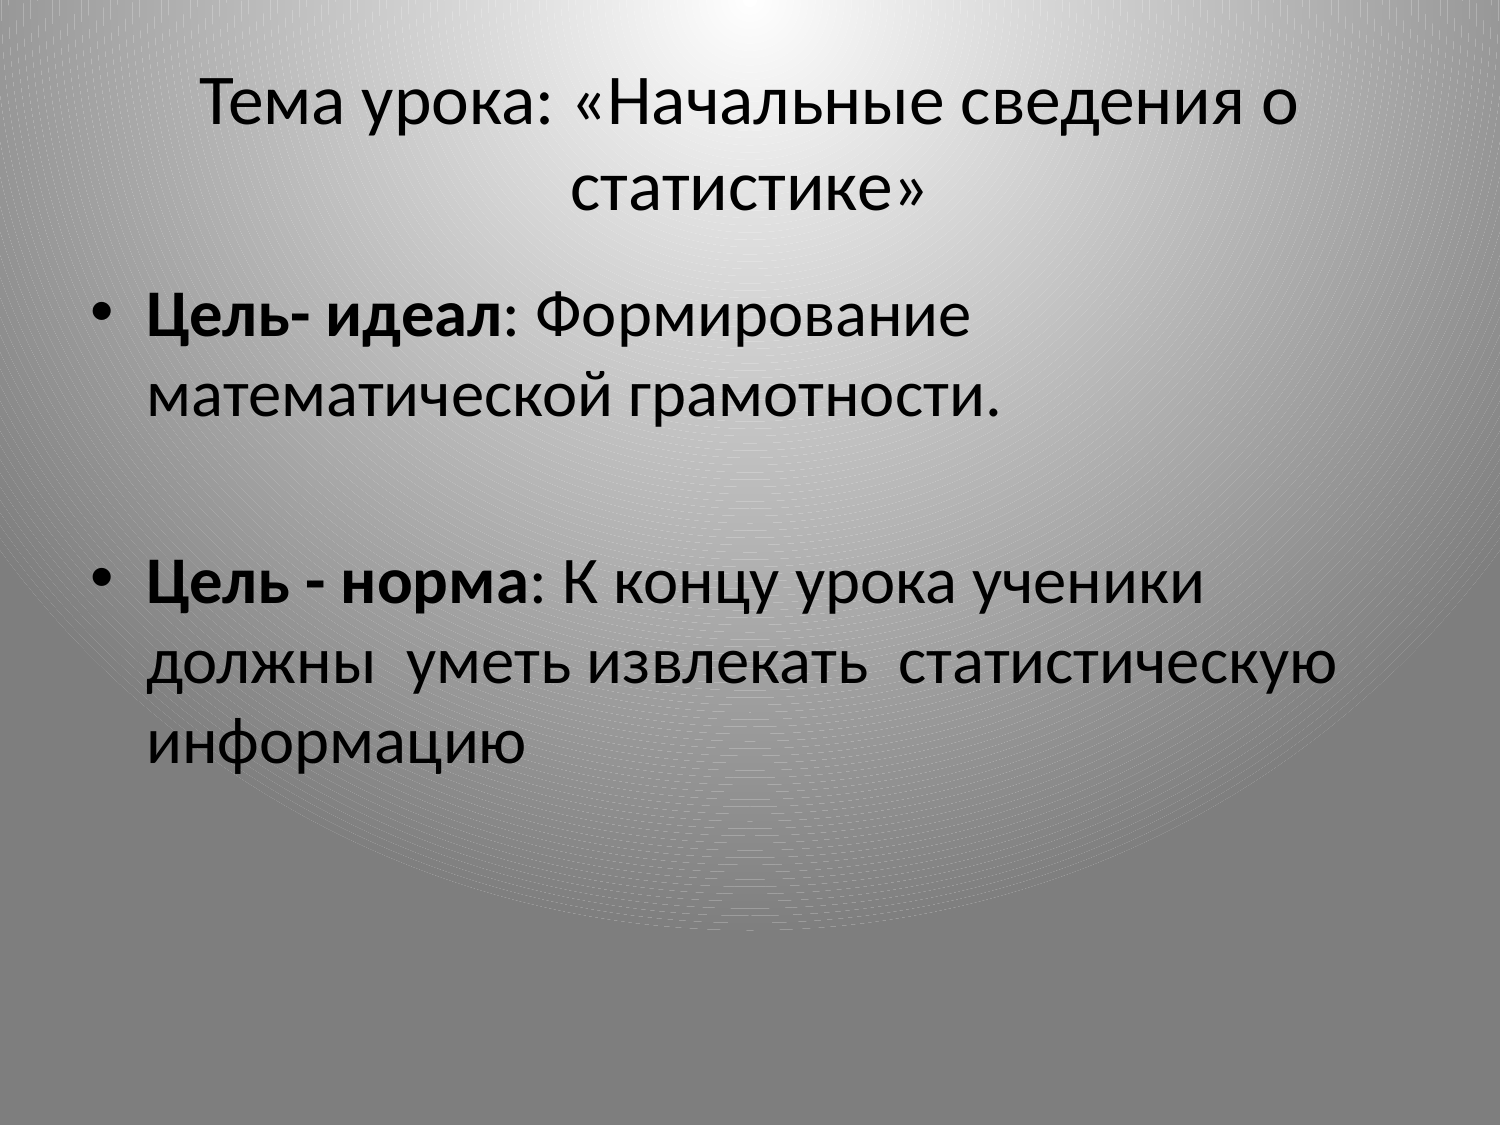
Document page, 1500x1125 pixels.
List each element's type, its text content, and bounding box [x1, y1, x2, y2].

list Цель- идеал: Формирование математической грамотности. Цель - норма: К концу урока ученики должны уметь извлекать статистическую информацию [75, 262, 1425, 1005]
title Тема урока: «Начальные сведения о статистике» [75, 45, 1425, 233]
